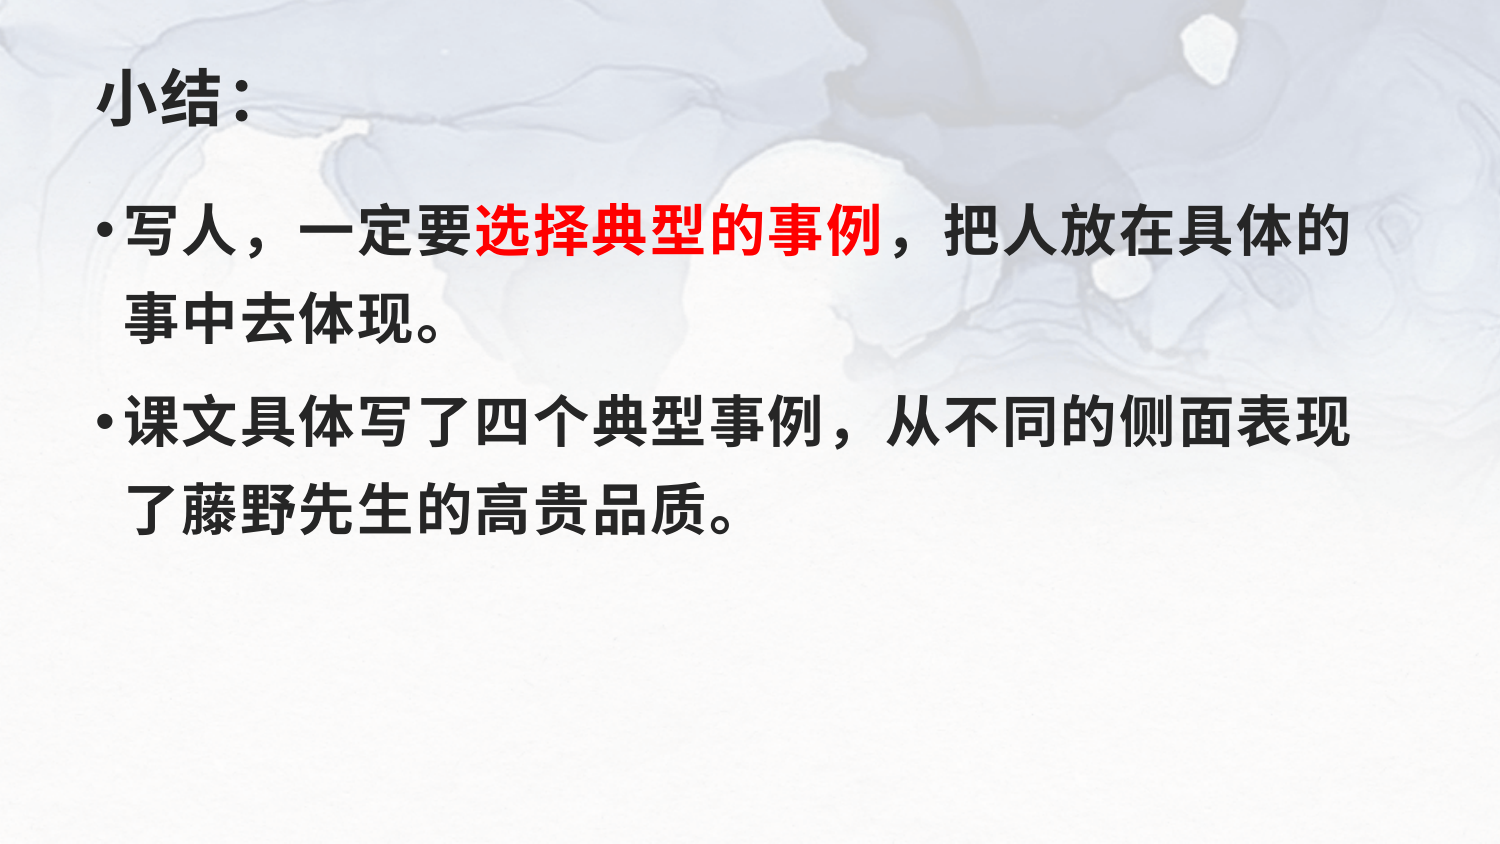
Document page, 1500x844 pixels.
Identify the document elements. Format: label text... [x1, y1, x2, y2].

title 小结： [82, 54, 1418, 109]
picture [0, 0, 1500, 844]
list 写人，一定要选择典型的事例，把人放在具体的事中去体现。 课文具体写了四个典型事例，从不同的侧面表现了藤野先生的高贵品质。 [82, 175, 1418, 781]
